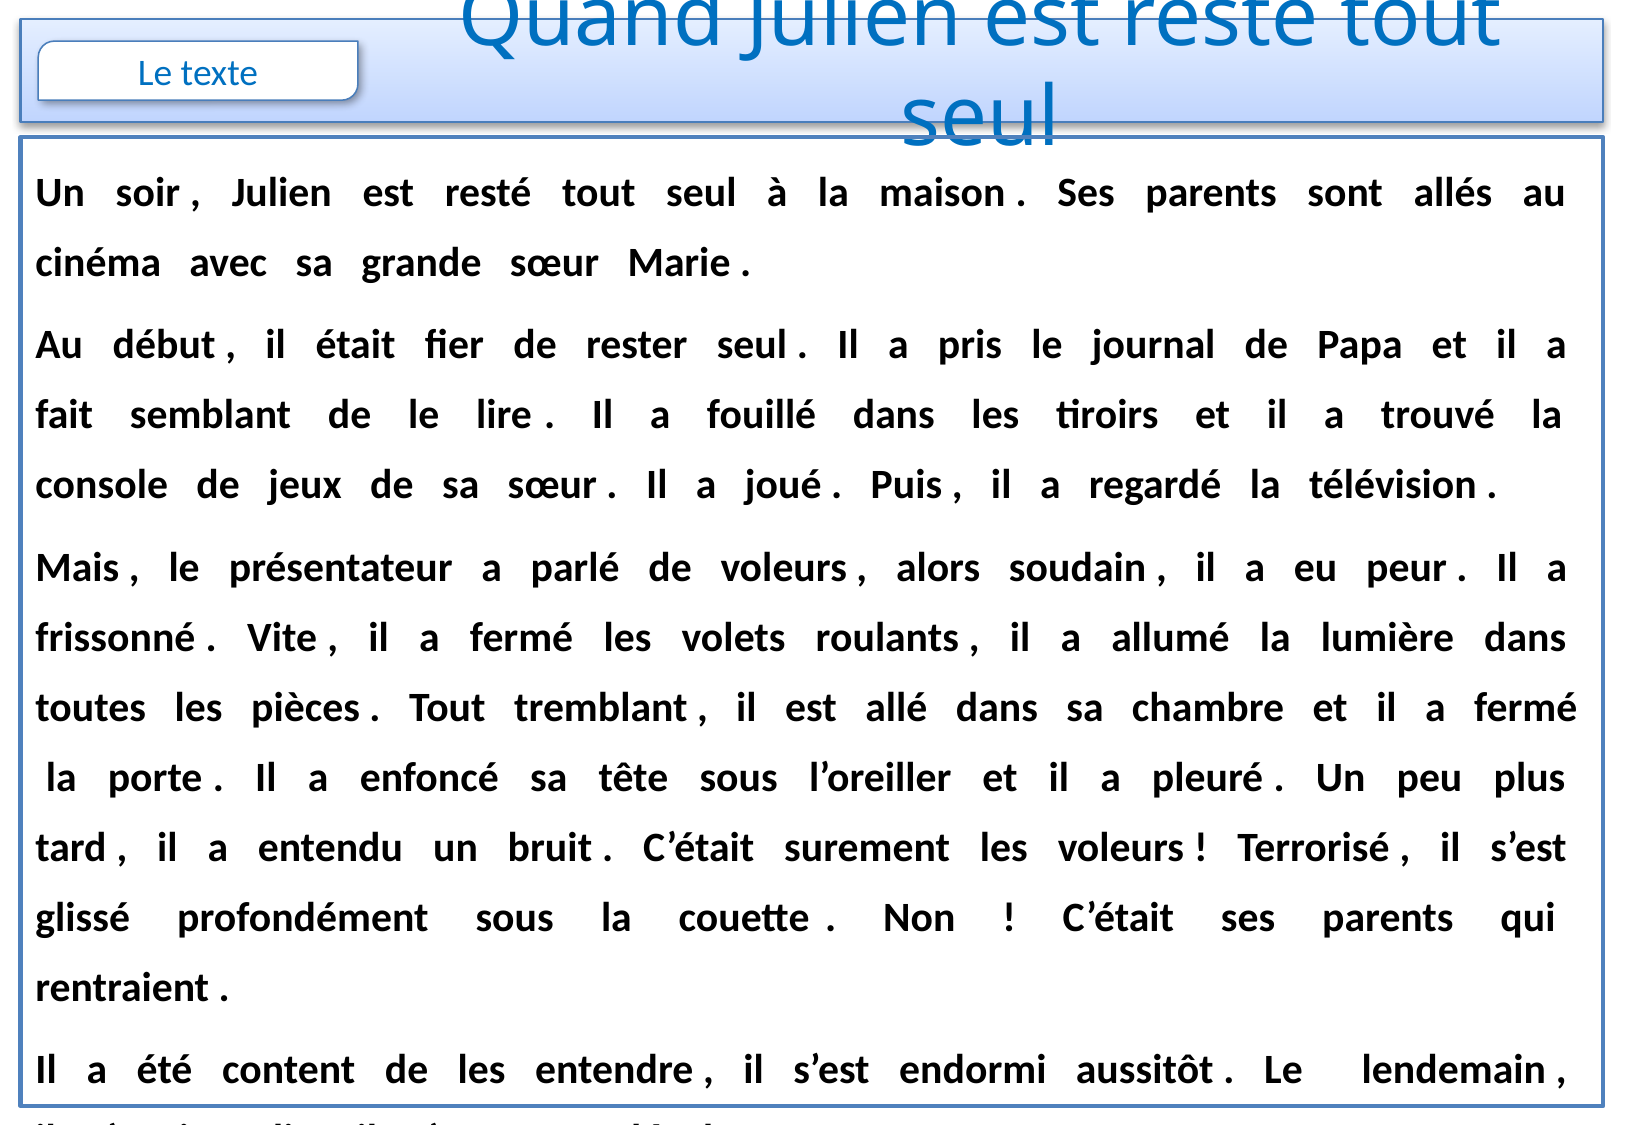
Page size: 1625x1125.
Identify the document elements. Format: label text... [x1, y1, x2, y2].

title Quand Julien est resté tout seul [357, 4, 1604, 120]
list Un soir , Julien est resté tout seul à la maison . Ses parents sont allés au cinéma avec sa grande sœur Marie . Au début , il était fier de rester seul . Il a pris le journal de Papa et il a fait semblant de le lire . Il a fouillé dans les tiroirs et il a trouvé la console de jeux de sa sœur . Il a joué . Puis , il a regardé la télévision . Mais , le présentateur a parlé de voleurs , alors soudain , il a eu peur . Il a frissonné . Vite , il a fermé les volets roulants , il a allumé la lumière dans toutes les pièces . Tout tremblant , il est allé dans sa chambre et il a fermé la porte . Il a enfoncé sa tête sous l’oreiller et il a pleuré . Un peu plus tard , il a entendu un bruit . C’était surement les voleurs ! Terrorisé , il s’est glissé profondément sous la couette . Non ! C’était ses parents qui rentraient . Il a été content de les entendre , il s’est endormi aussitôt . Le lendemain , il n’a rien dit , il n’a pas parlé de sa peur . [18, 135, 1605, 1108]
